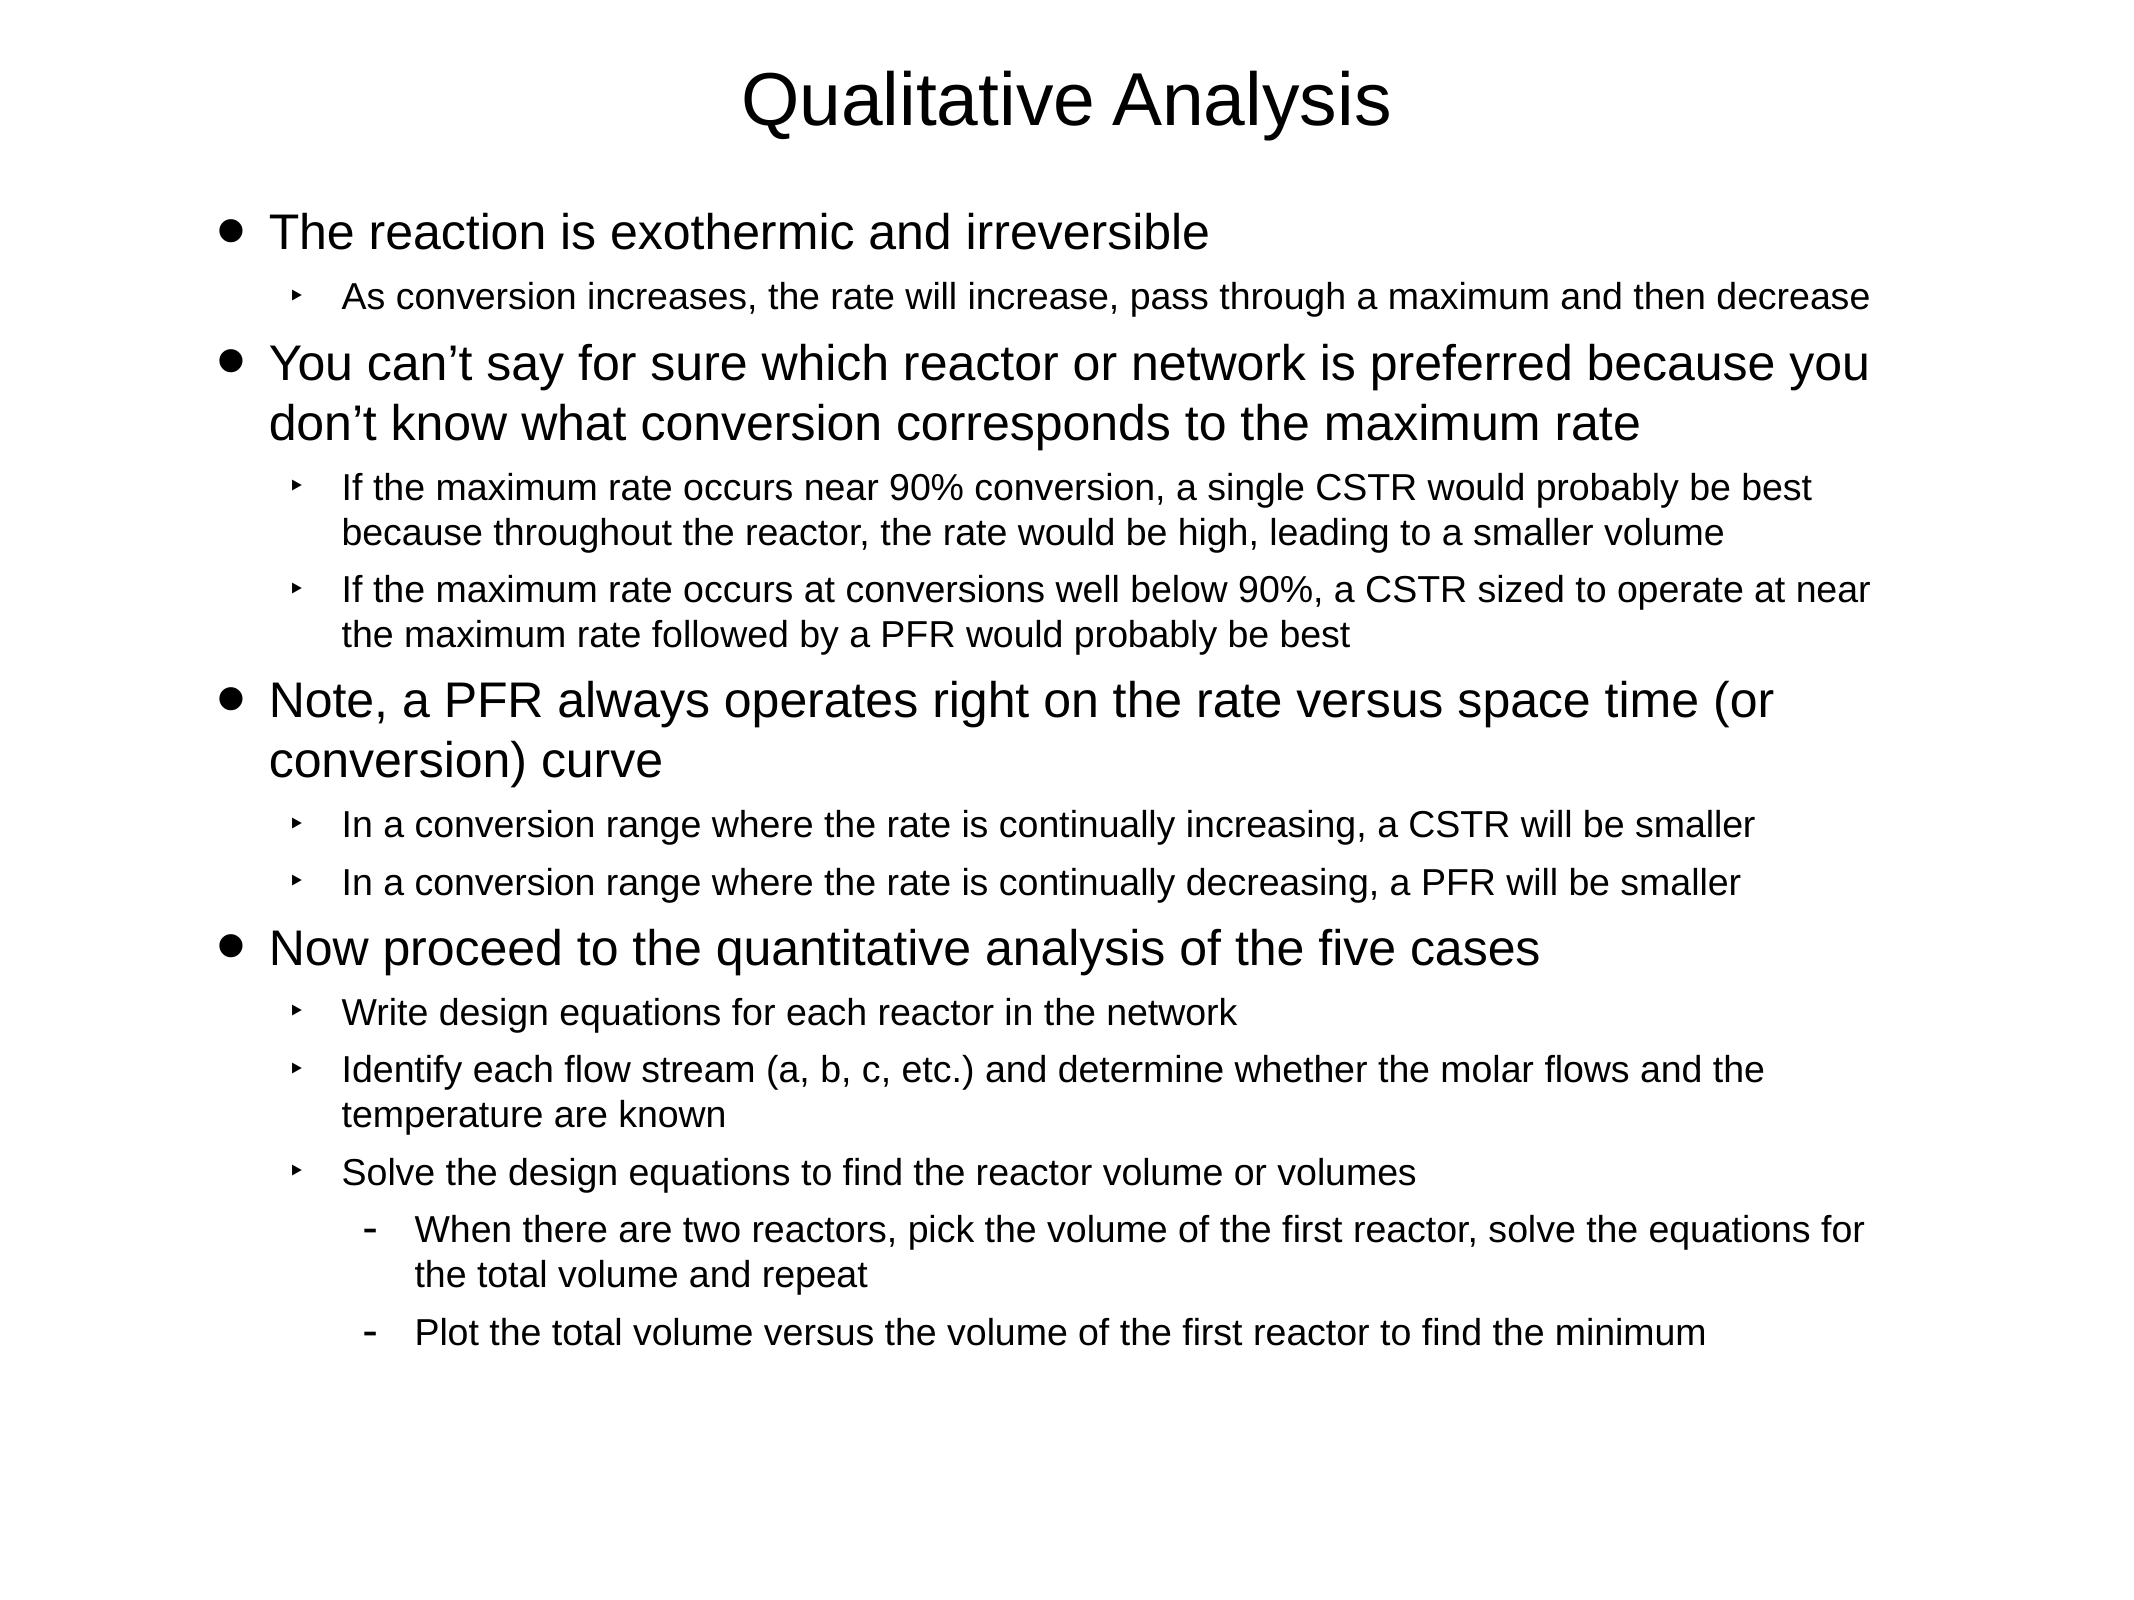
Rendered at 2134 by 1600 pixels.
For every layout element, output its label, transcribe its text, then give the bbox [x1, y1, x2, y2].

list The reaction is exothermic and irreversible As conversion increases, the rate will increase, pass through a maximum and then decrease You can’t say for sure which reactor or network is preferred because you don’t know what conversion corresponds to the maximum rate If the maximum rate occurs near 90% conversion, a single CSTR would probably be best because throughout the reactor, the rate would be high, leading to a smaller volume If the maximum rate occurs at conversions well below 90%, a CSTR sized to operate at near the maximum rate followed by a PFR would probably be best Note, a PFR always operates right on the rate versus space time (or conversion) curve In a conversion range where the rate is continually increasing, a CSTR will be smaller In a conversion range where the rate is continually decreasing, a PFR will be smaller Now proceed to the quantitative analysis of the five cases Write design equations for each reactor in the network Identify each flow stream (a, b, c, etc.) and determine whether the molar flows and the temperature are known Solve the design equations to find the reactor volume or volumes When there are two reactors, pick the volume of the first reactor, solve the equations for the total volume and repeat Plot the total volume versus the volume of the first reactor to find the minimum [208, 191, 1925, 1480]
title Qualitative Analysis [208, 41, 1925, 191]
